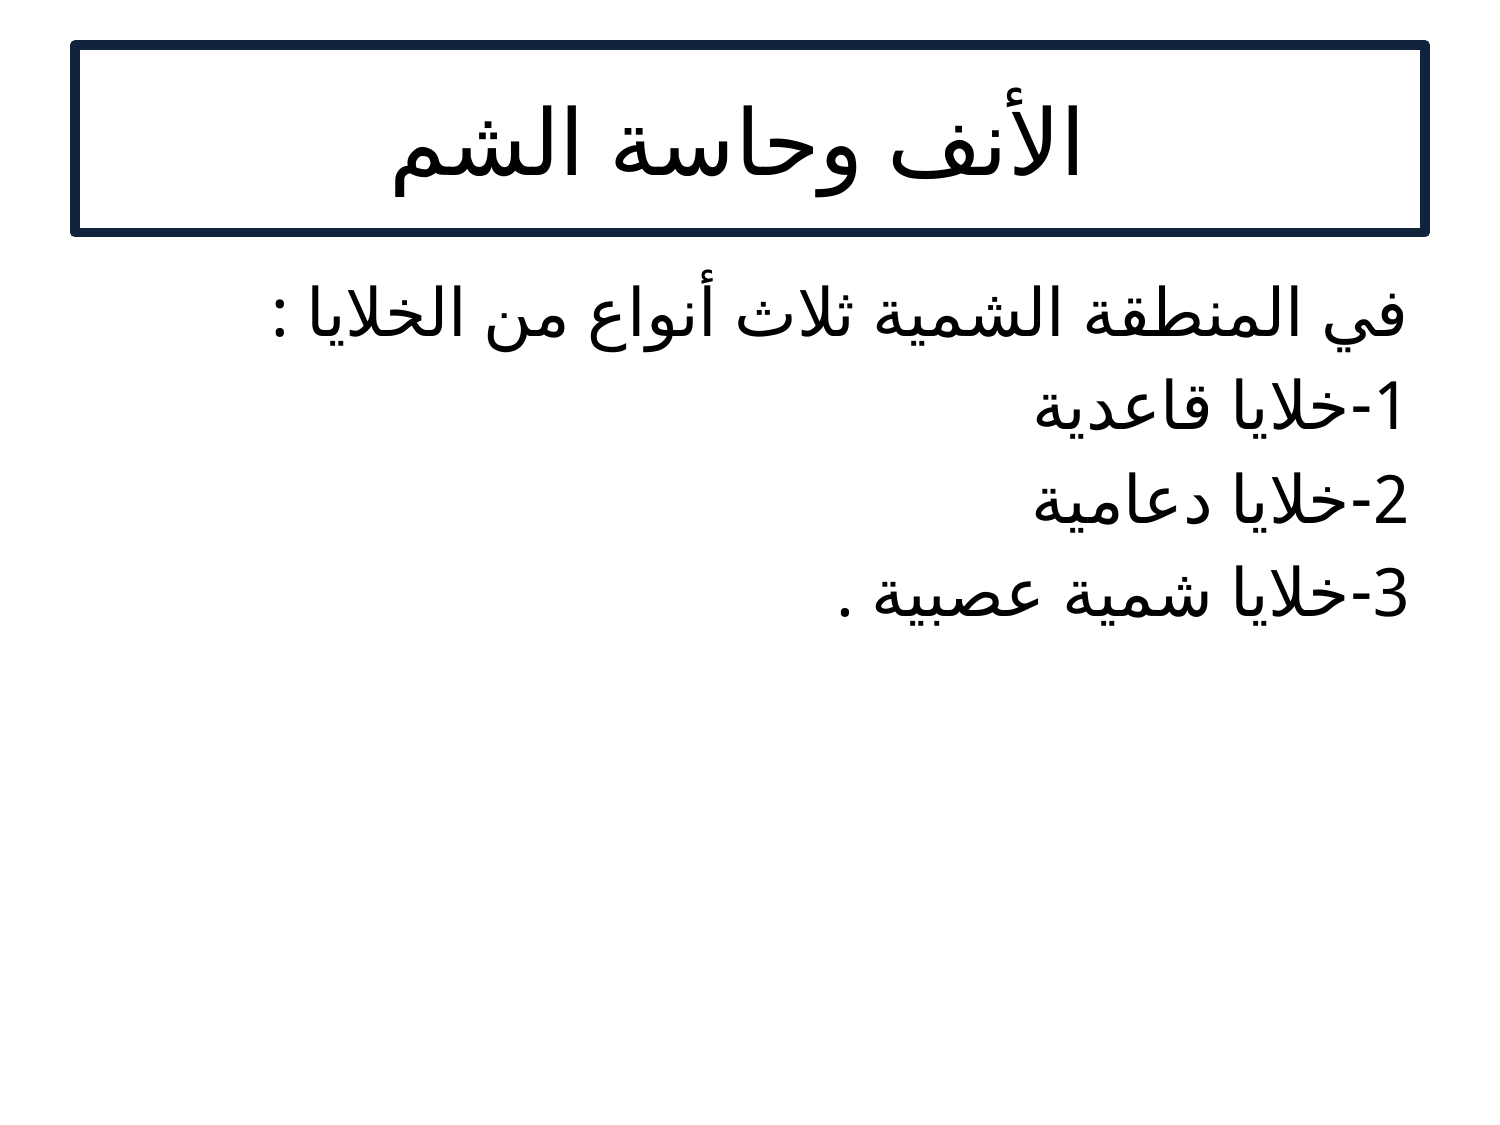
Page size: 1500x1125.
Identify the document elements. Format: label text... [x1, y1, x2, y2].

title الأنف وحاسة الشم [75, 45, 1425, 233]
list في المنطقة الشمية ثلاث أنواع من الخلايا : 1-خلايا قاعدية 2-خلايا دعامية 3-خلايا شمية عصبية . [75, 262, 1425, 1005]
